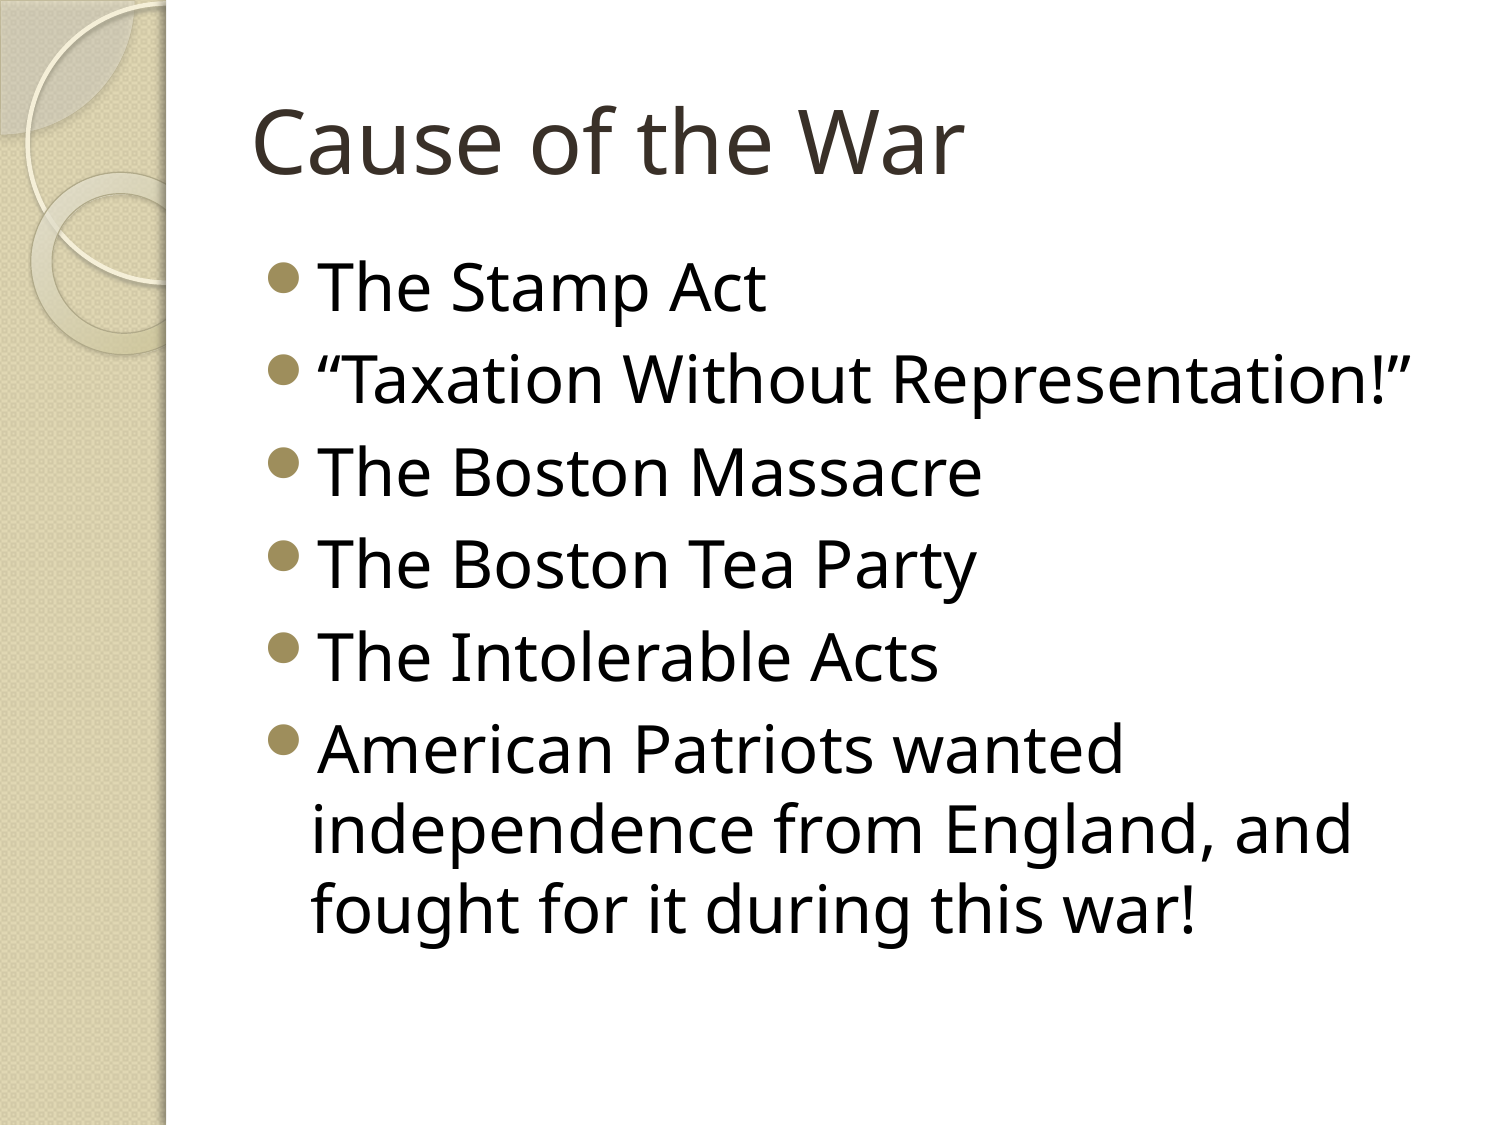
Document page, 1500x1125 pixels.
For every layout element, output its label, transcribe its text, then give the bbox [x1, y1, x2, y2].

list The Stamp Act “Taxation Without Representation!” The Boston Massacre The Boston Tea Party The Intolerable Acts American Patriots wanted independence from England, and fought for it during this war! [235, 237, 1466, 1025]
title Cause of the War [235, 45, 1466, 233]
